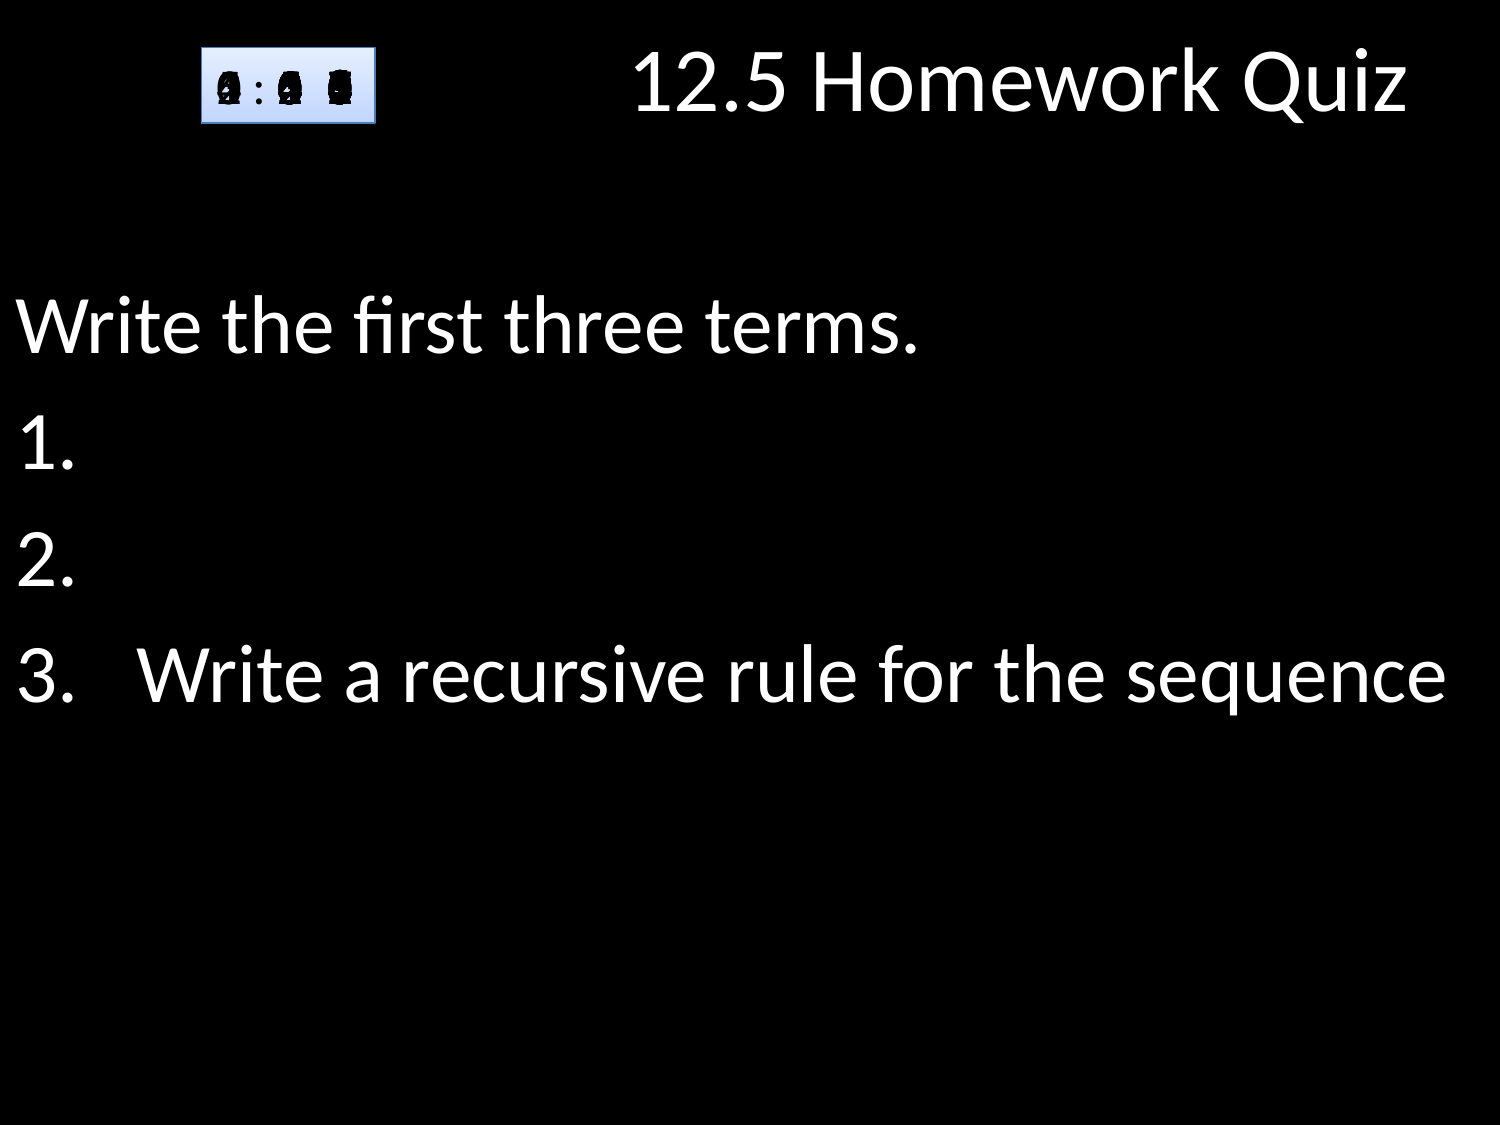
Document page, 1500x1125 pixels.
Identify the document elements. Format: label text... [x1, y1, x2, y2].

text_box 9 [312, 47, 363, 123]
title 12.5 Homework Quiz [75, 0, 1425, 150]
text_box 0 [262, 47, 312, 123]
text_box : [252, 47, 262, 123]
text_box [201, 47, 376, 124]
text_box 0 [201, 47, 252, 123]
